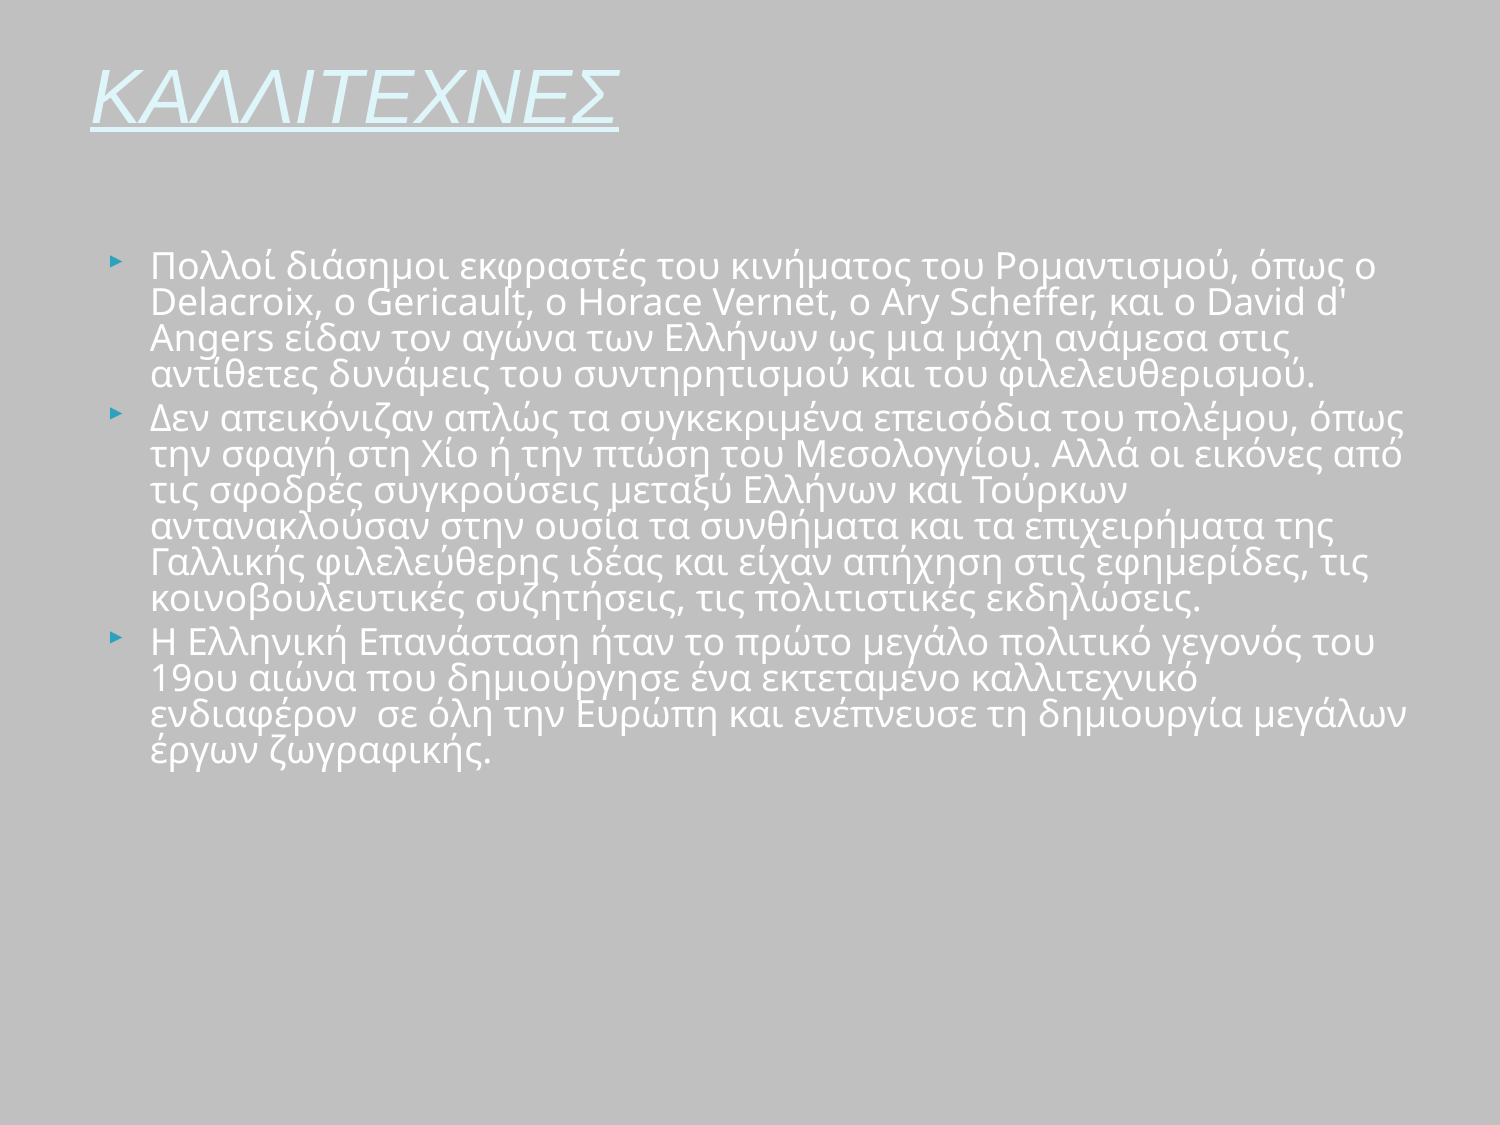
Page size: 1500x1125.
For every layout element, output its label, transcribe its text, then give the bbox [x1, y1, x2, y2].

list Πολλοί διάσημοι εκφραστές του κινήματος του Ρομαντισμού, όπως ο Delacroix, ο Gericault, ο Horace Vernet, o Ary Scheffer, και o David d' Angers είδαν τον αγώνα των Ελλήνων ως μια μάχη ανάμεσα στις αντίθετες δυνάμεις του συντηρητισμού και του φιλελευθερισμού. Δεν απεικόνιζαν απλώς τα συγκεκριμένα επεισόδια του πολέμου, όπως την σφαγή στη Χίο ή την πτώση του Μεσολογγίου. Αλλά οι εικόνες από τις σφοδρές συγκρούσεις μεταξύ Ελλήνων και Τούρκων αντανακλούσαν στην ουσία τα συνθήματα και τα επιχειρήματα της Γαλλικής φιλελεύθερης ιδέας και είχαν απήχηση στις εφημερίδες, τις κοινοβουλευτικές συζητήσεις, τις πολιτιστικές εκδηλώσεις. Η Ελληνική Επανάσταση ήταν το πρώτο μεγάλο πολιτικό γεγονός του 19ου αιώνα που δημιούργησε ένα εκτεταμένο καλλιτεχνικό ενδιαφέρον σε όλη την Ευρώπη και ενέπνευσε τη δημιουργία μεγάλων έργων ζωγραφικής. [74, 242, 1426, 986]
title ΚΑΛΛΙΤΕΧΝΕΣ [75, 45, 1425, 233]
